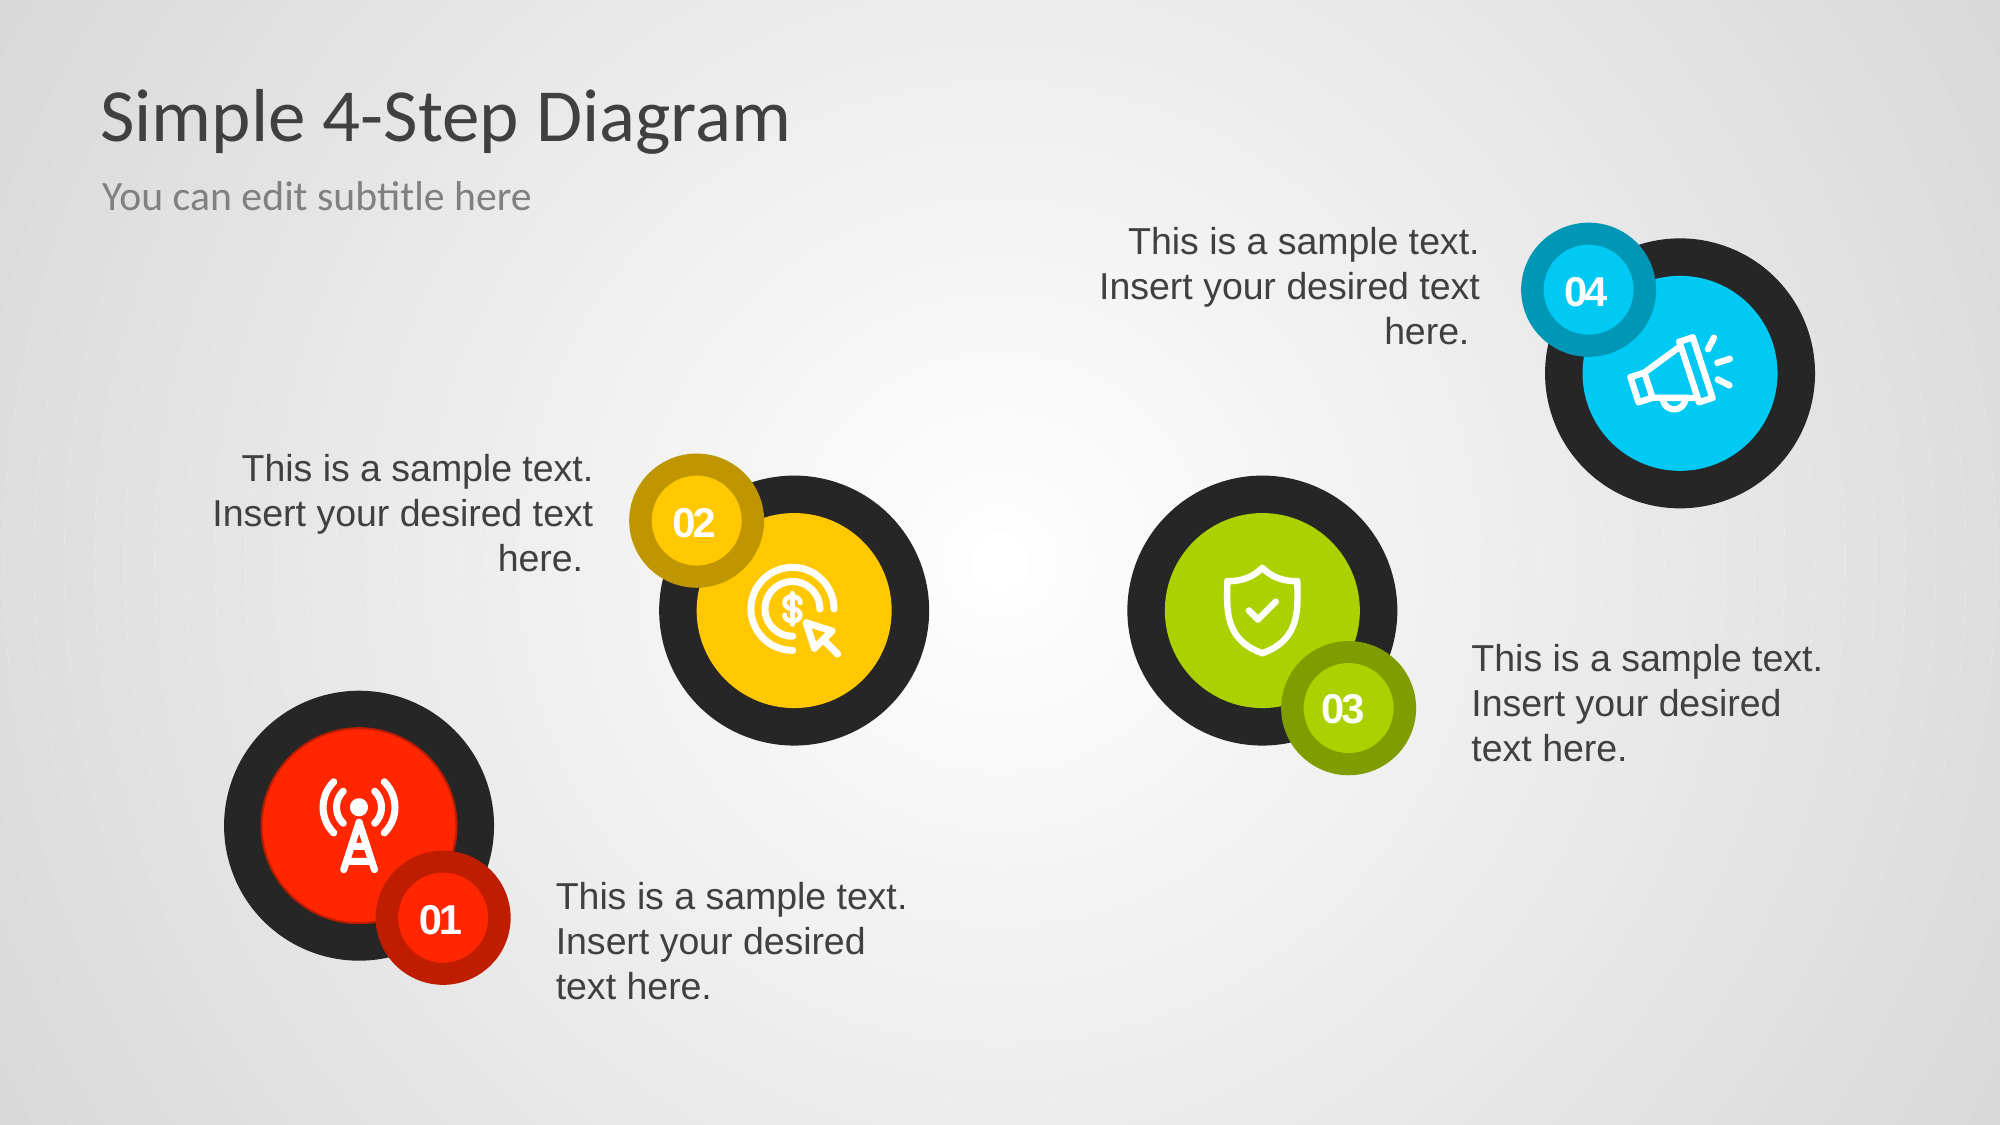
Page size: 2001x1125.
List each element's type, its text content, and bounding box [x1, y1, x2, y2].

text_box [629, 453, 930, 746]
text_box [1521, 222, 1815, 509]
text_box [1127, 475, 1417, 776]
text_box This is a sample text. Insert your desired text here. [1456, 626, 1868, 777]
text_box You can edit subtitle here [87, 161, 808, 227]
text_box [224, 690, 511, 985]
text_box This is a sample text. Insert your desired text here. [541, 865, 952, 1015]
text_box This is a sample text. Insert your desired text here. [1052, 209, 1495, 360]
text_box This is a sample text. Insert your desired text here. [165, 436, 609, 586]
title Simple 4-Step Diagram [100, 59, 1878, 174]
